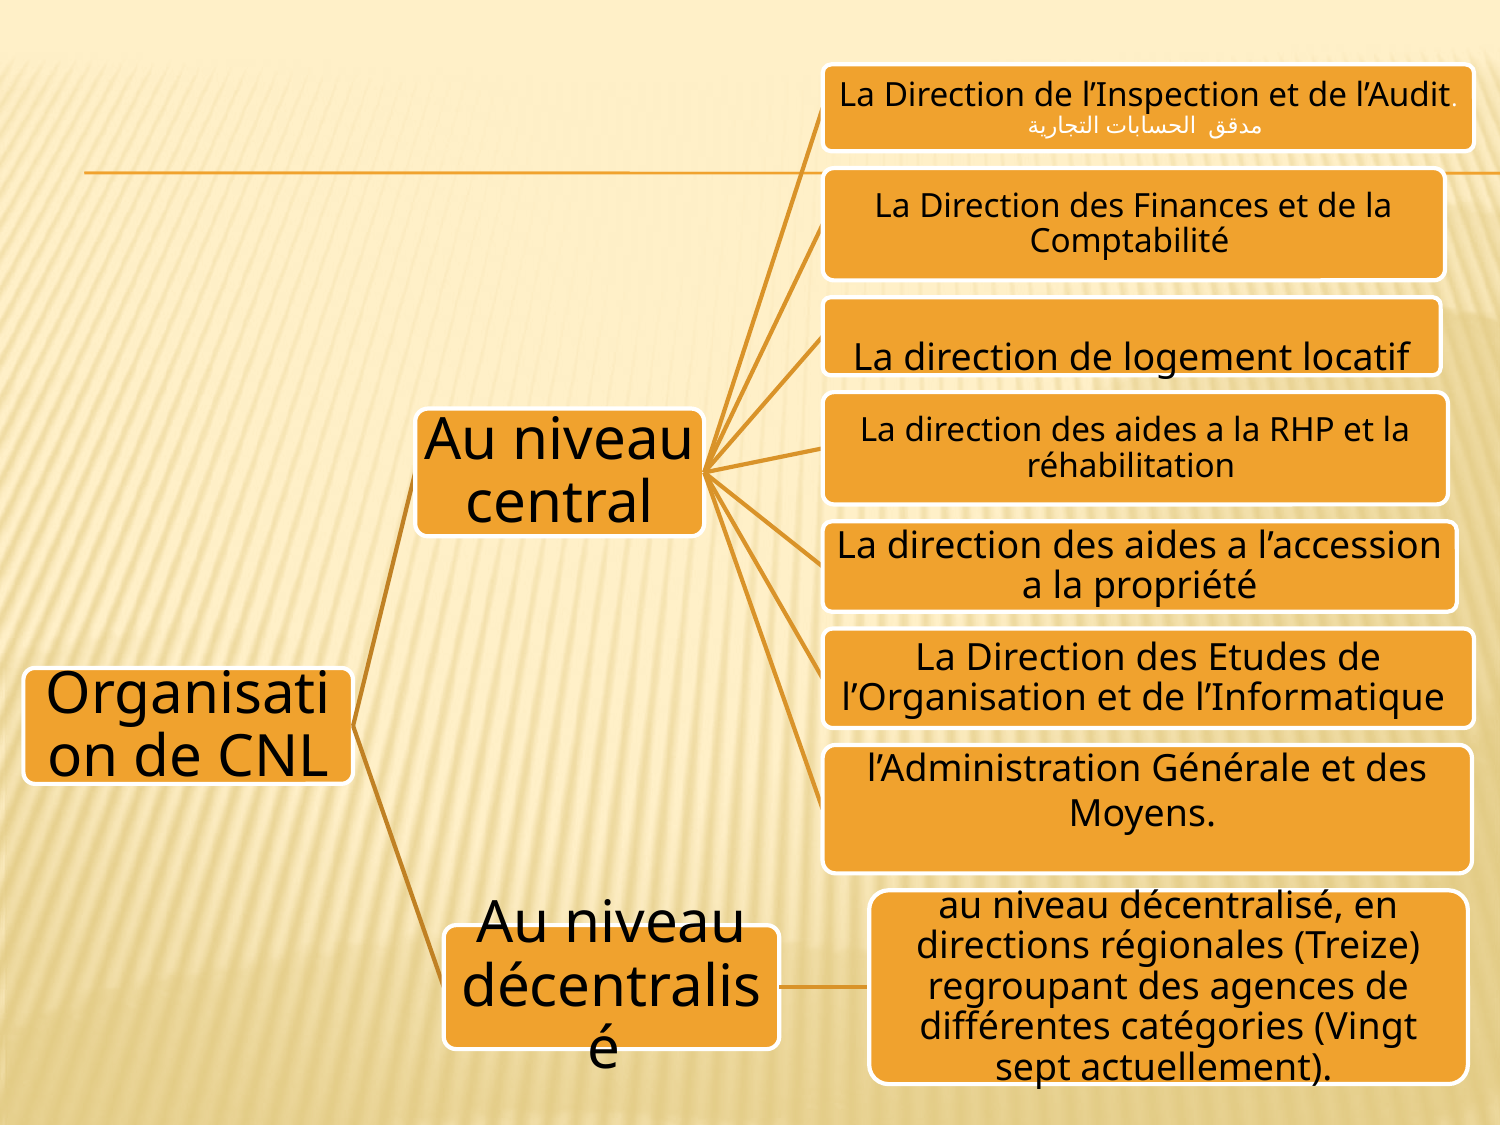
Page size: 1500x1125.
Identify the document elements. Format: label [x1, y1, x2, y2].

list [23, 23, 1476, 1125]
